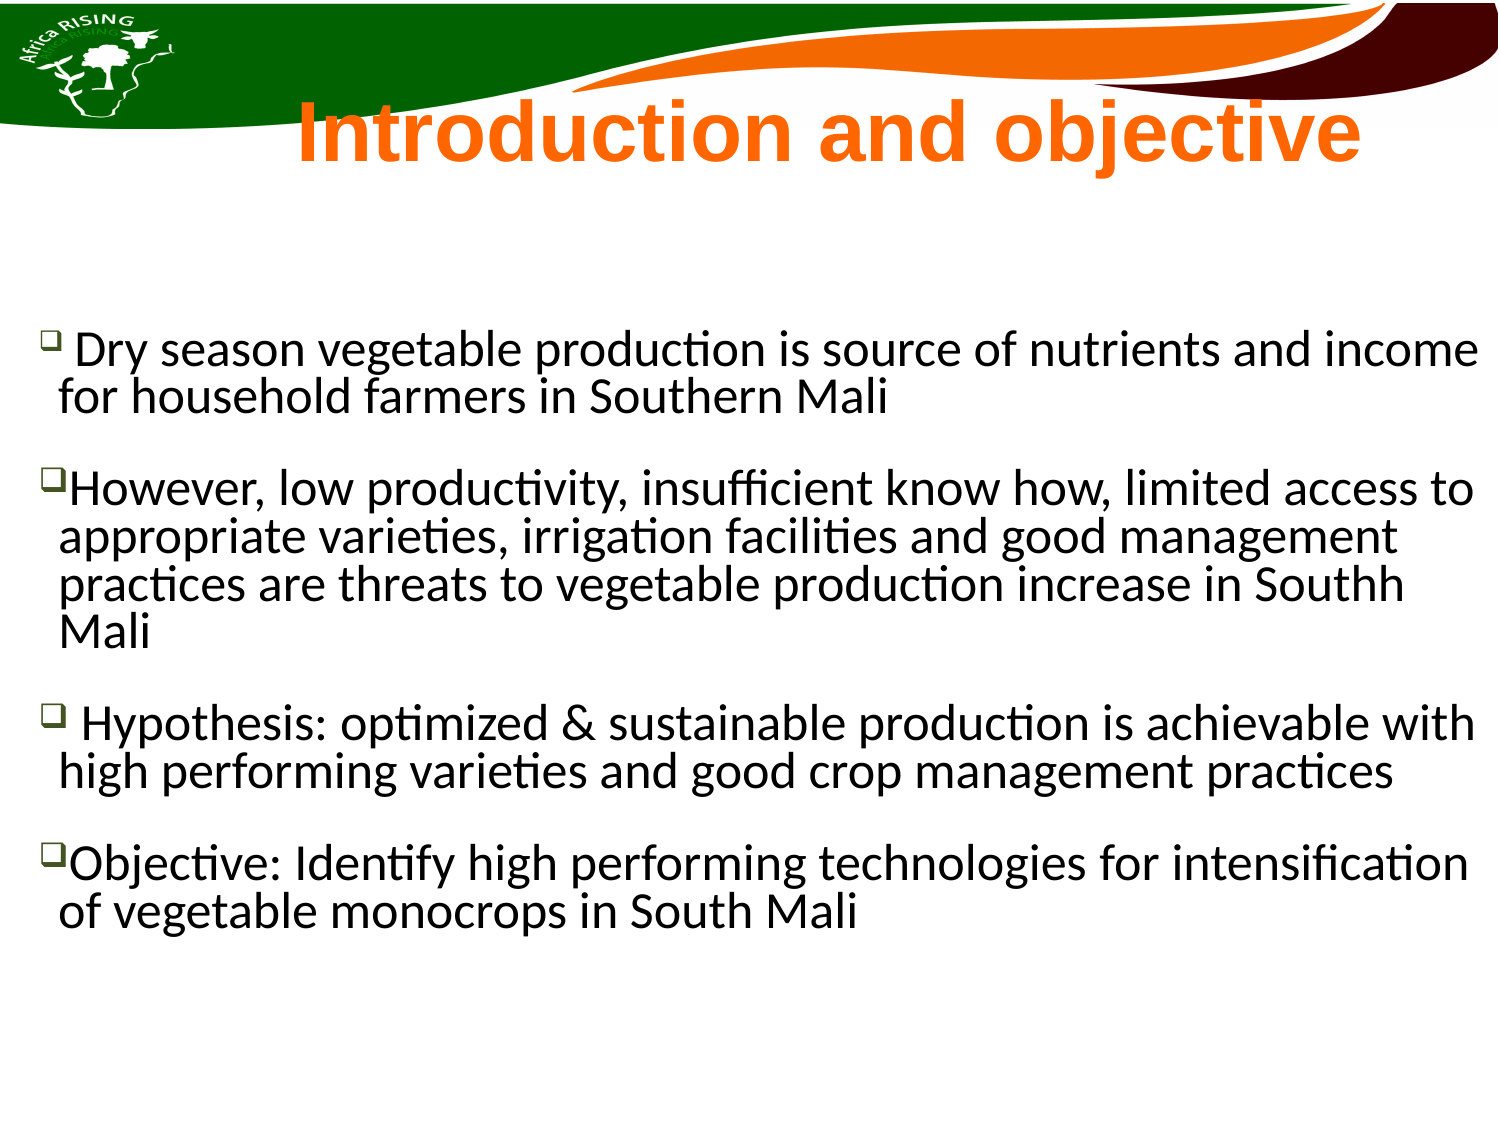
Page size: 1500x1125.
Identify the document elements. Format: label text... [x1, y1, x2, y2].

picture [0, 3, 1498, 129]
text_box Dry season vegetable production is source of nutrients and income for household farmers in Southern Mali However, low productivity, insufficient know how, limited access to appropriate varieties, irrigation facilities and good management practices are threats to vegetable production increase in Southh Mali Hypothesis: optimized & sustainable production is achievable with high performing varieties and good crop management practices Objective: Identify high performing technologies for intensification of vegetable monocrops in South Mali [35, 235, 1500, 941]
text_box Introduction and objective [117, 133, 1500, 181]
